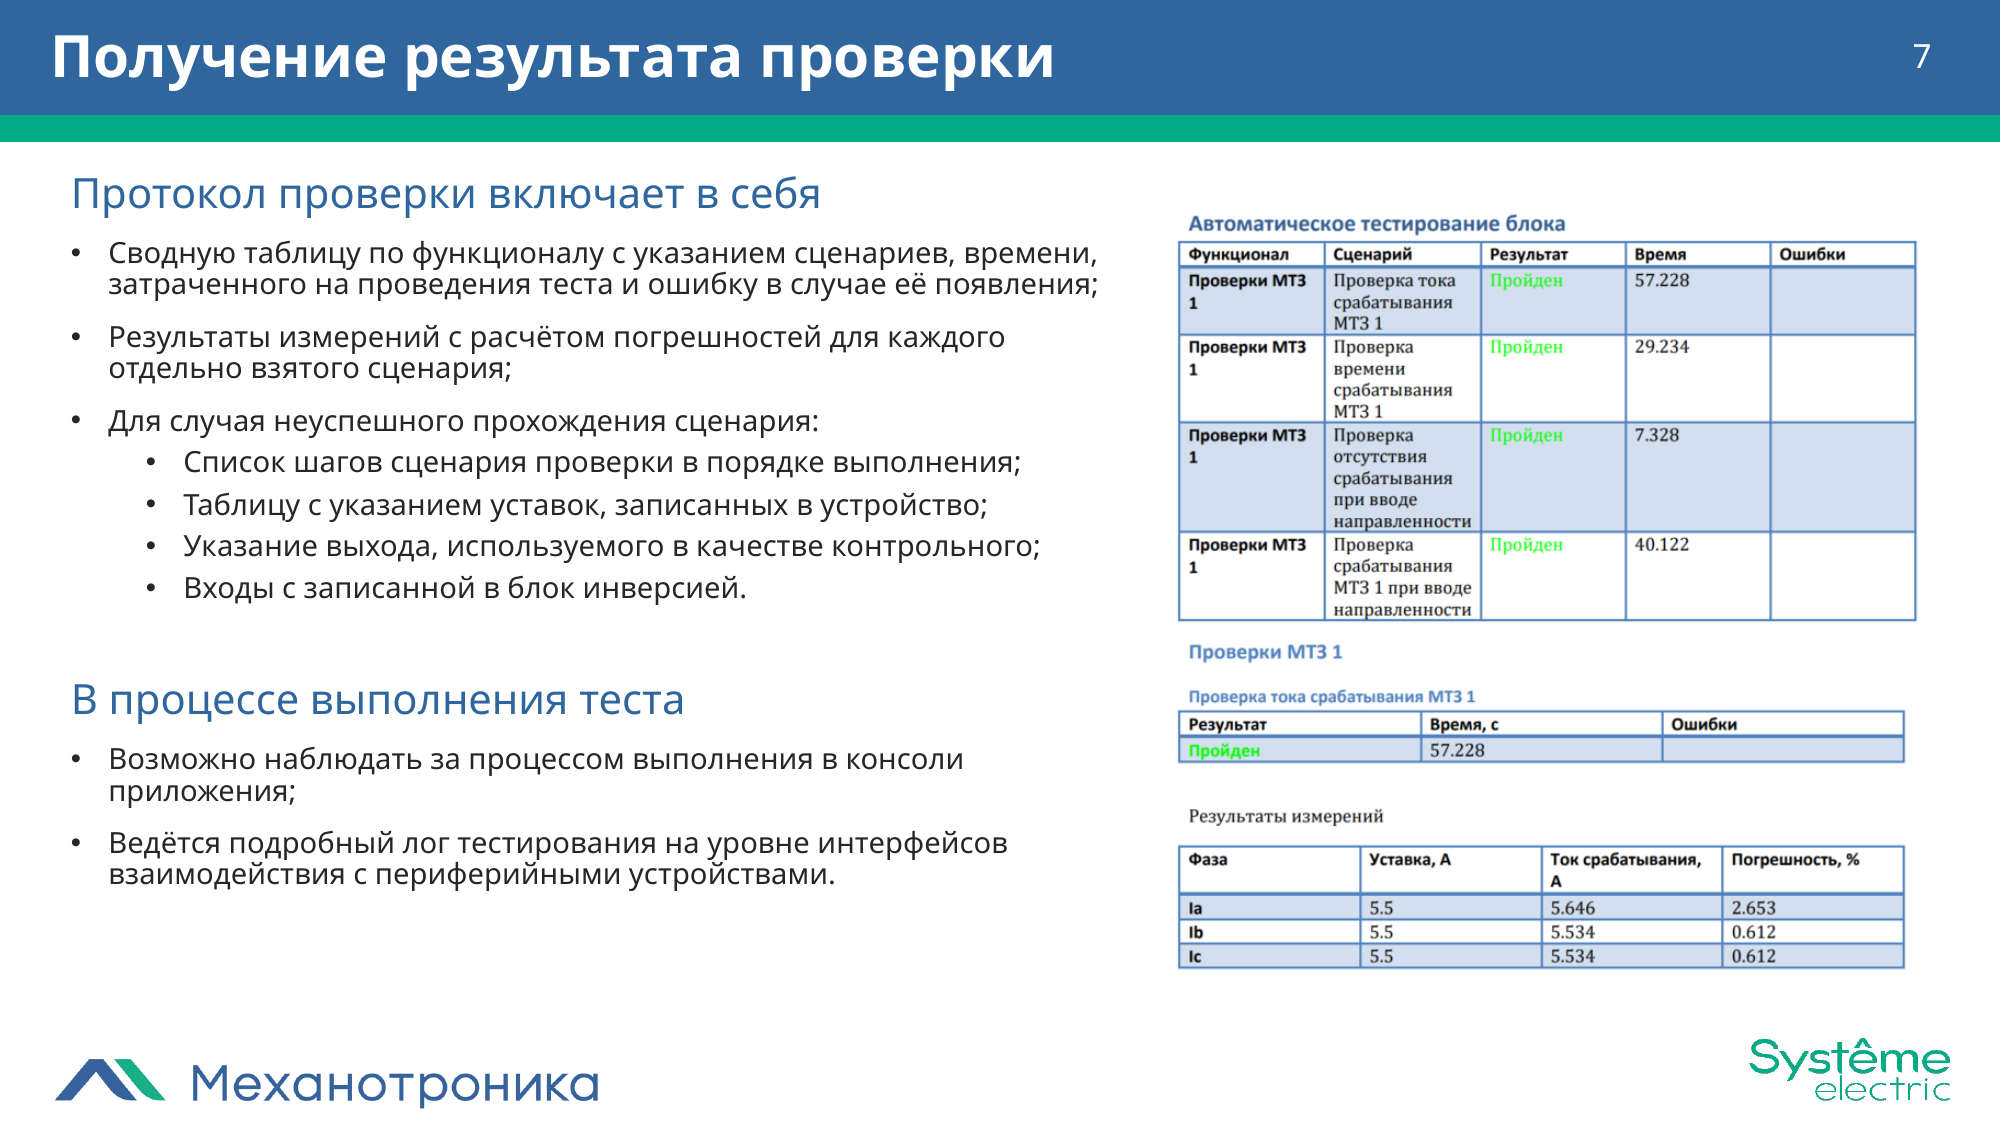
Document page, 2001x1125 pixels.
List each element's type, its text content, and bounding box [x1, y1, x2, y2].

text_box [49, 1017, 1956, 1121]
title Получение результата проверки [0, 0, 2000, 115]
picture [1165, 206, 1925, 988]
slide_number 7 [1846, 32, 1947, 84]
list Протокол проверки включает в себя Сводную таблицу по функционалу с указанием сценариев, времени, затраченного на проведения теста и ошибку в случае её появления; Результаты измерений с расчётом погрешностей для каждого отдельно взятого сценария; Для случая неуспешного прохождения сценария: Список шагов сценария проверки в порядке выполнения; Таблицу с указанием уставок, записанных в устройство; Указание выхода, используемого в качестве контрольного; Входы с записанной в блок инверсией. В процессе выполнения теста Возможно наблюдать за процессом выполнения в консоли приложения; Ведётся подробный лог тестирования на уровне интерфейсов взаимодействия с периферийными устройствами. [55, 164, 1124, 988]
text_box [0, 115, 2000, 142]
